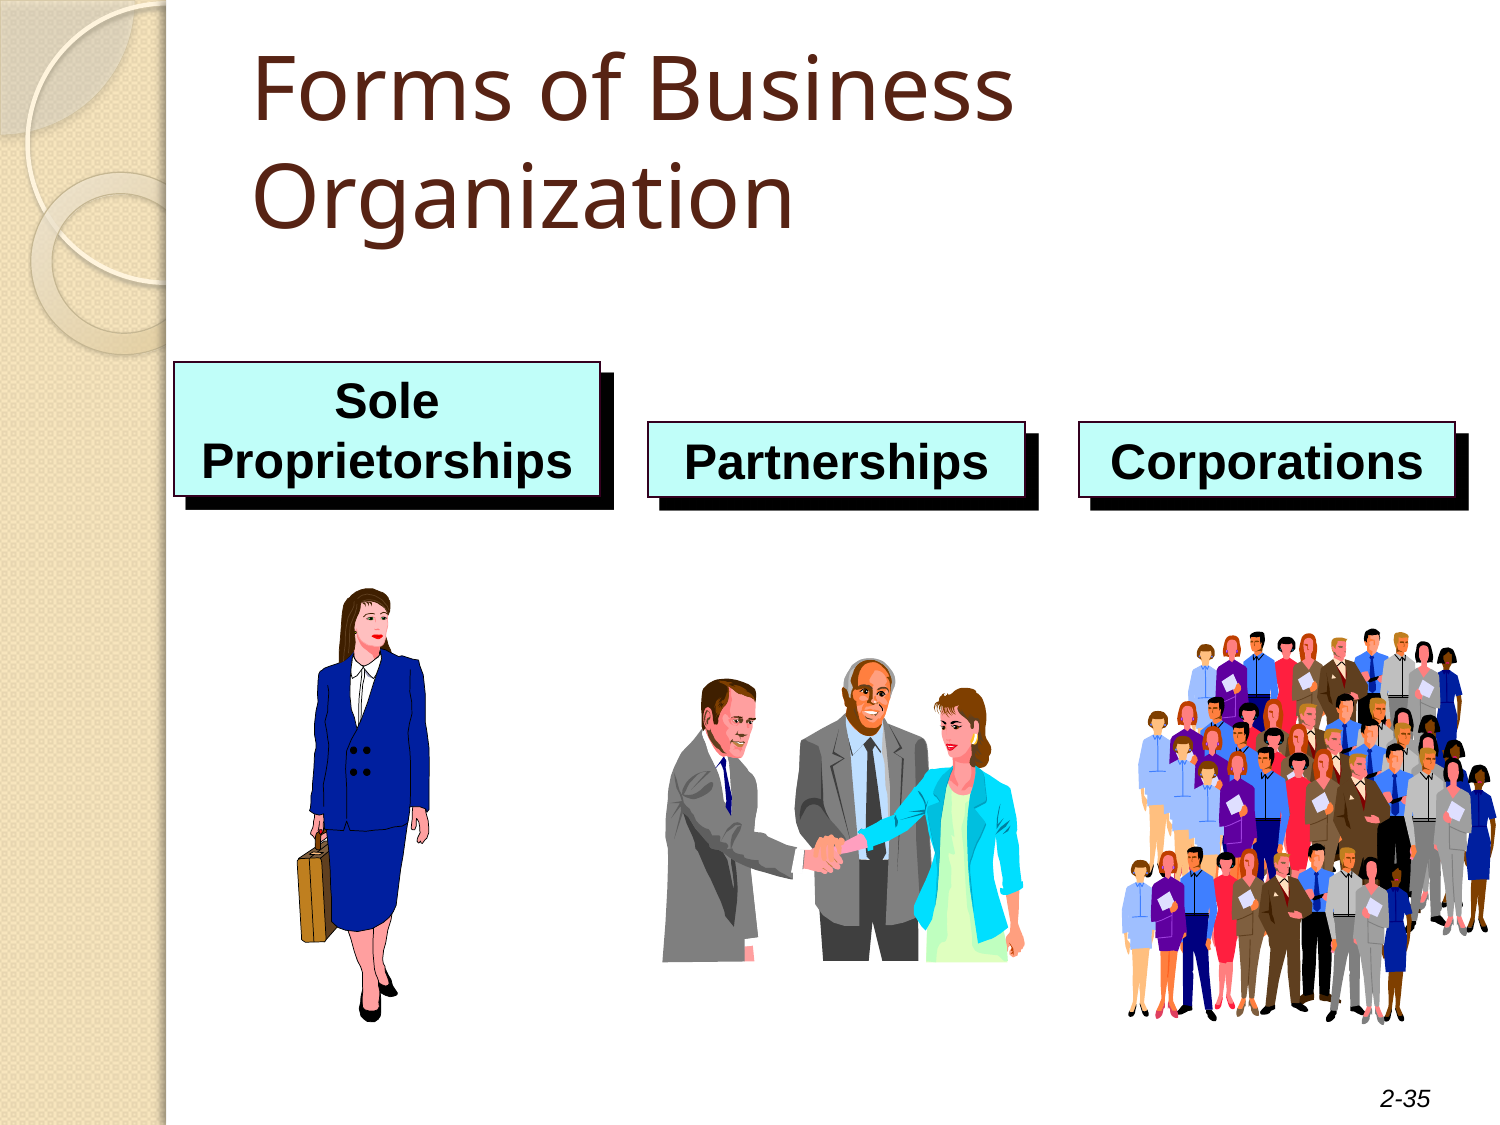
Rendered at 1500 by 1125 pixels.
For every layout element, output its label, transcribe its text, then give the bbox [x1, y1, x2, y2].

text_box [1120, 628, 1497, 1026]
text_box Sole Proprietorships [174, 361, 600, 497]
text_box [662, 658, 1026, 963]
title Forms of Business Organization [235, 45, 1466, 233]
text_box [295, 587, 432, 1024]
text_box Partnerships [648, 422, 1025, 497]
text_box Corporations [1078, 422, 1456, 497]
